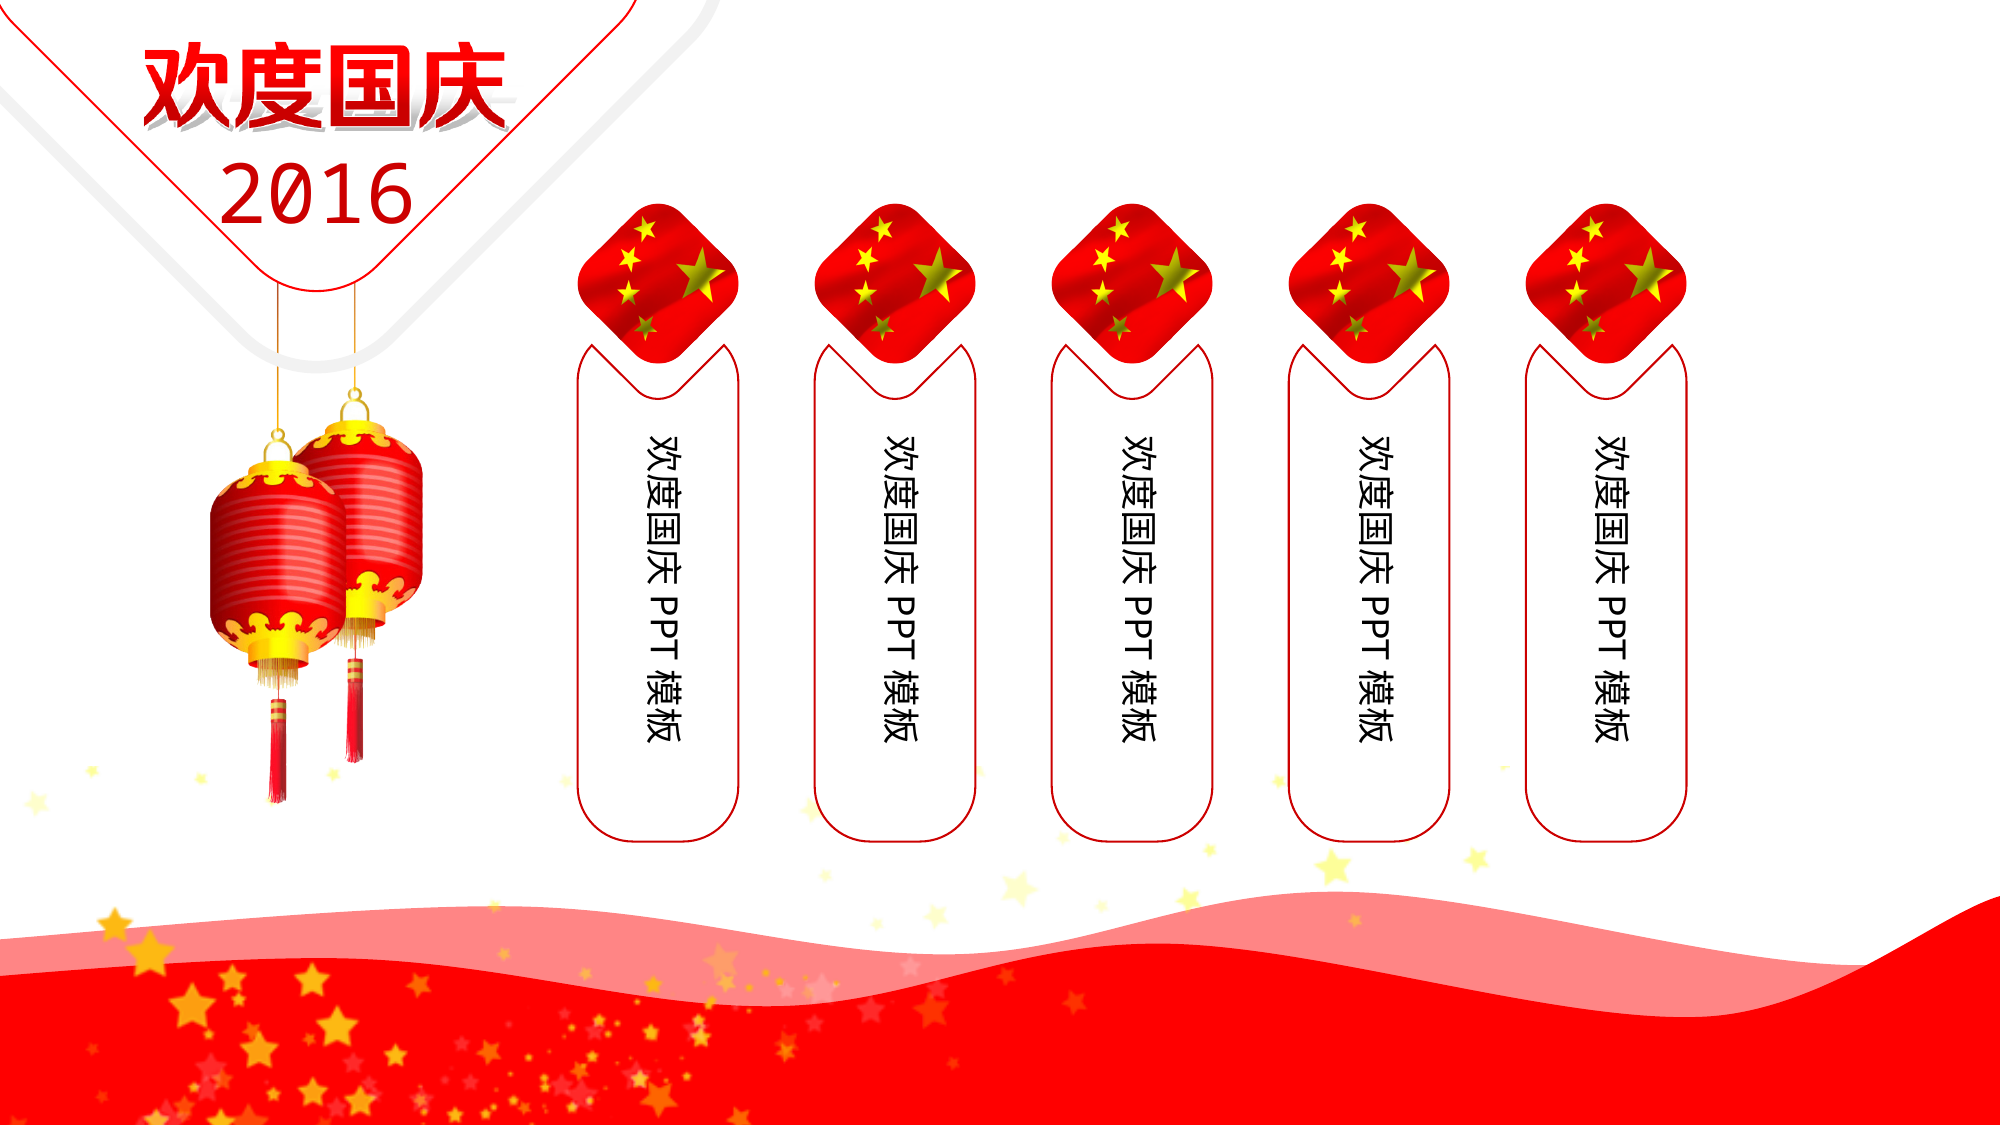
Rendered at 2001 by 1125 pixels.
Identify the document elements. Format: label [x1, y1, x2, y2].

text_box [814, 203, 976, 842]
text_box [1510, 895, 2000, 1125]
picture [0, 766, 1510, 1125]
text_box [1288, 203, 1450, 842]
text_box [1525, 203, 1687, 842]
text_box [0, 0, 633, 805]
text_box [1051, 203, 1213, 842]
text_box [1510, 910, 1864, 1016]
text_box [577, 203, 739, 842]
